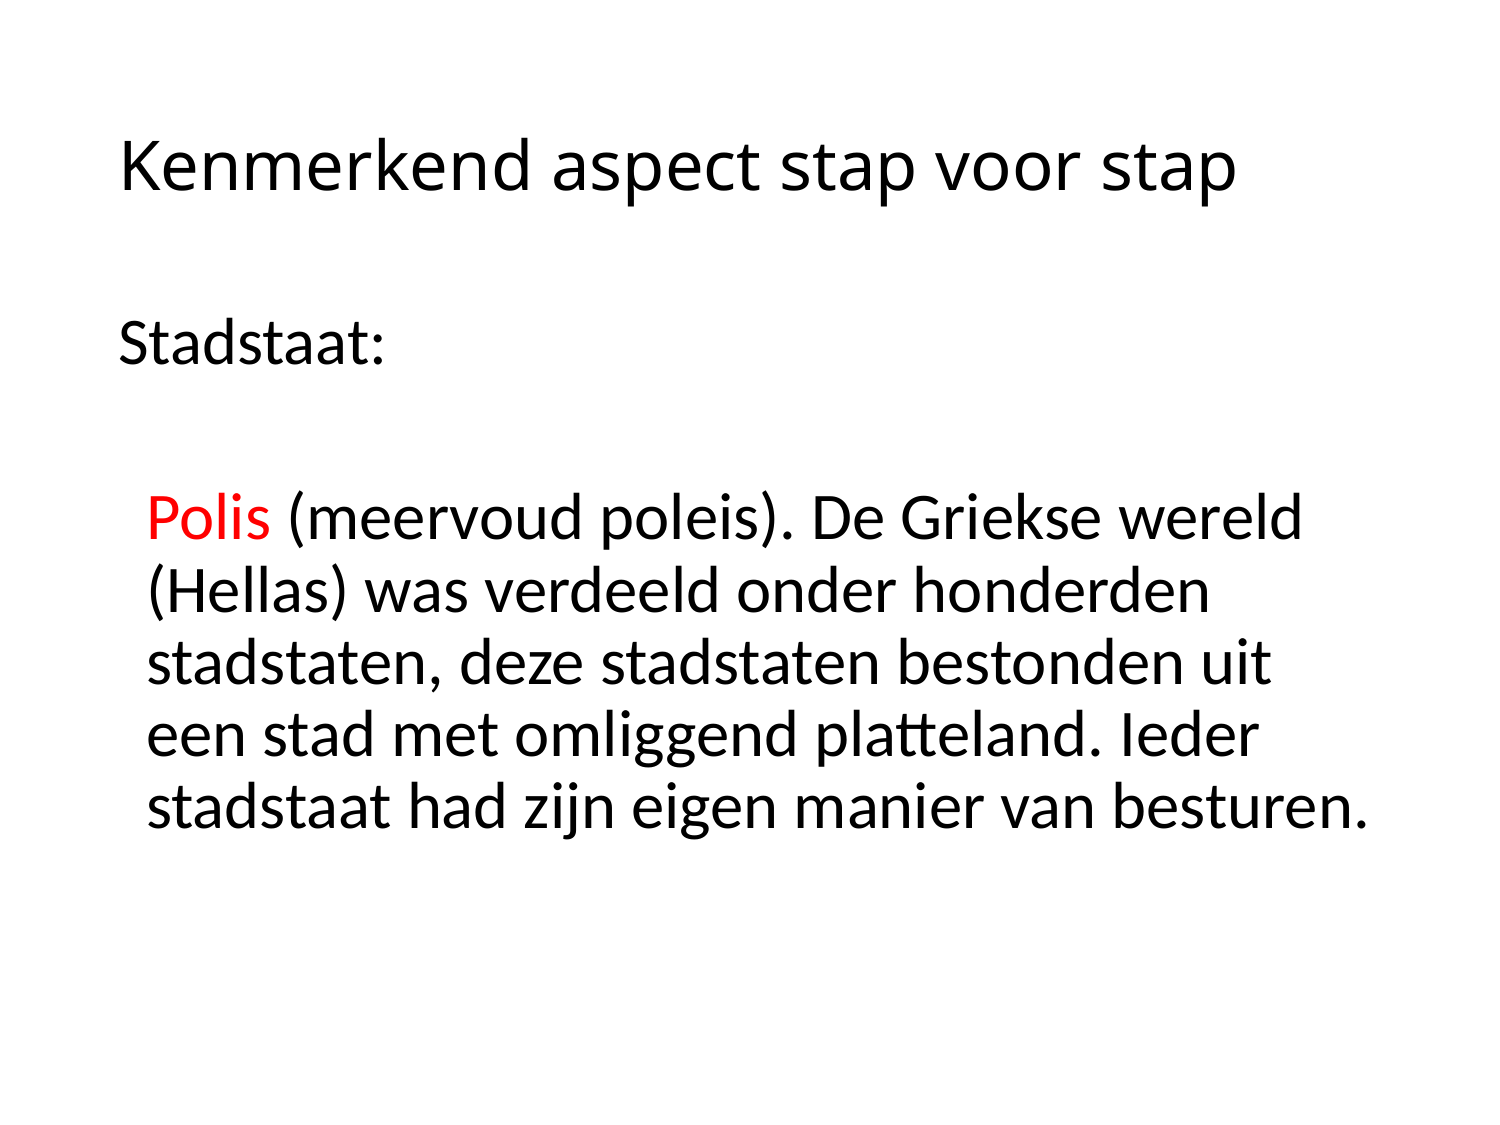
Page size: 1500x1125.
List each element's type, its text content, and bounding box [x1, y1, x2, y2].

title Kenmerkend aspect stap voor stap [103, 59, 1397, 278]
list Stadstaat: Polis (meervoud poleis). De Griekse wereld (Hellas) was verdeeld onder honderden stadstaten, deze stadstaten bestonden uit een stad met omliggend platteland. Ieder stadstaat had zijn eigen manier van besturen. [103, 299, 1397, 1014]
